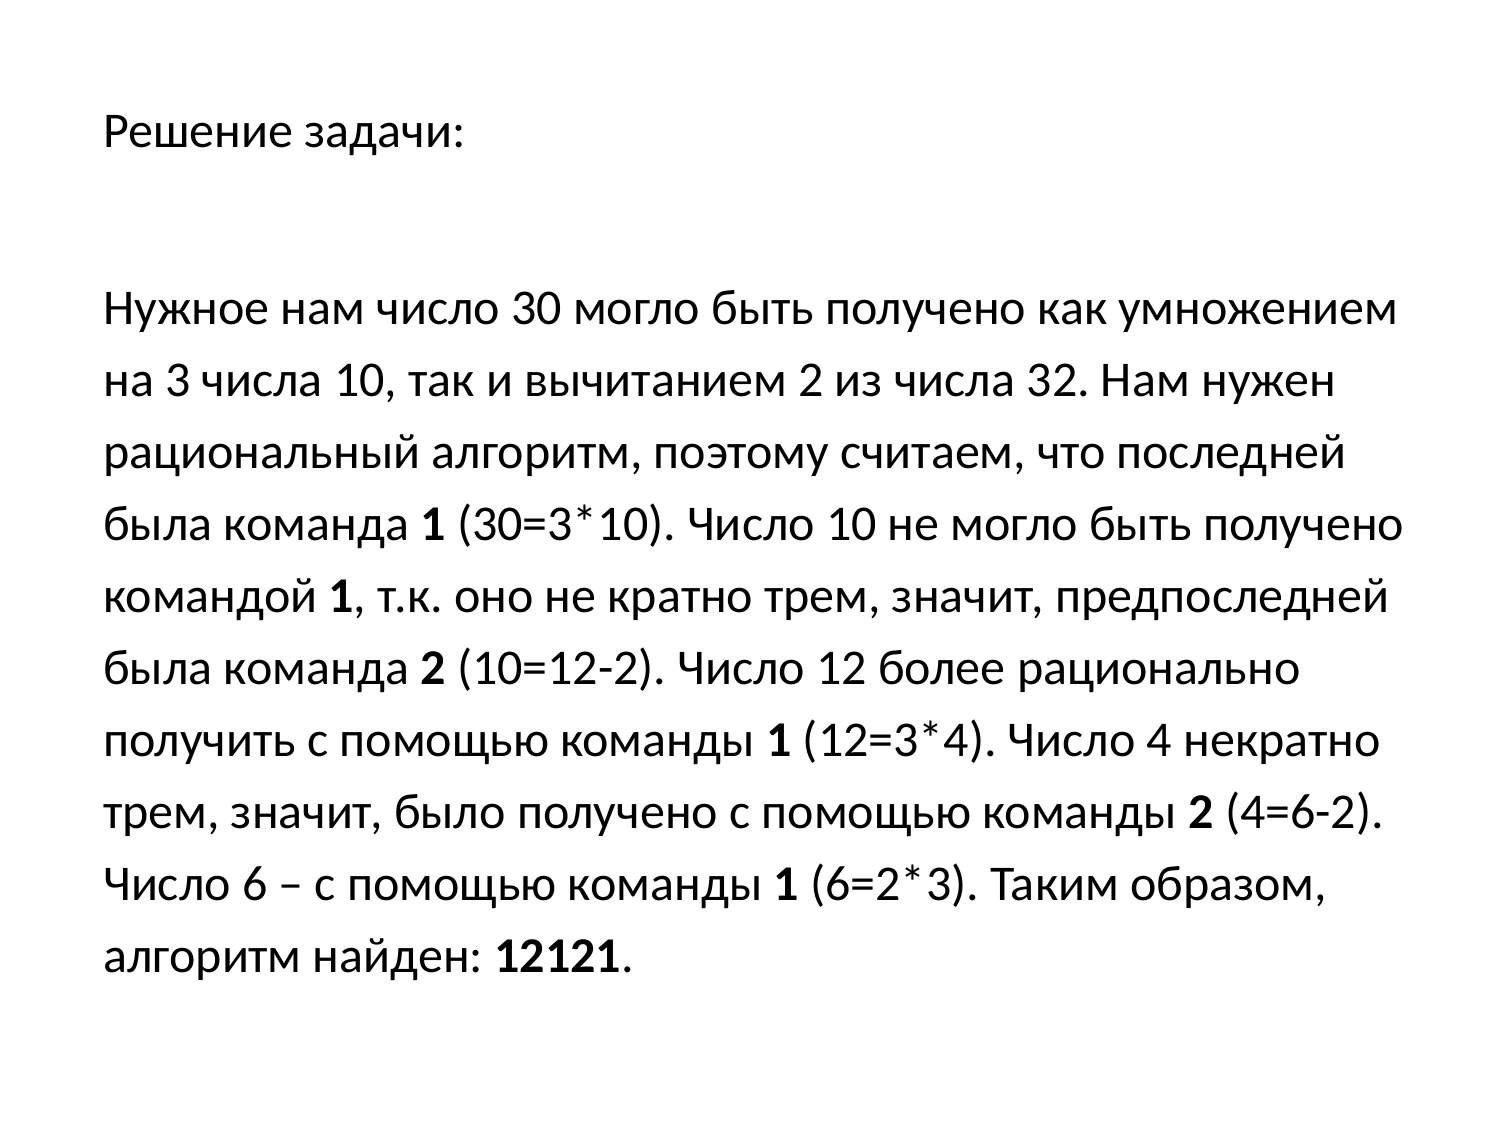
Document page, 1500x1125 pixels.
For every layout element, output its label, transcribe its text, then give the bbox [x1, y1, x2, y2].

text_box Решение задачи: [88, 89, 538, 165]
text_box Нужное нам число 30 могло быть получено как умножением на 3 числа 10, так и вычитанием 2 из числа 32. Нам нужен рациональный алгоритм, поэтому считаем, что последней была команда 1 (30=3*10). Число 10 не могло быть получено командой 1, т.к. оно не кратно трем, значит, предпоследней была команда 2 (10=12-2). Число 12 более рационально получить с помощью команды 1 (12=3*4). Число 4 некратно трем, значит, было получено с помощью команды 2 (4=6-2). Число 6 – с помощью команды 1 (6=2*3). Таким образом, алгоритм найден: 12121. [88, 255, 1424, 990]
